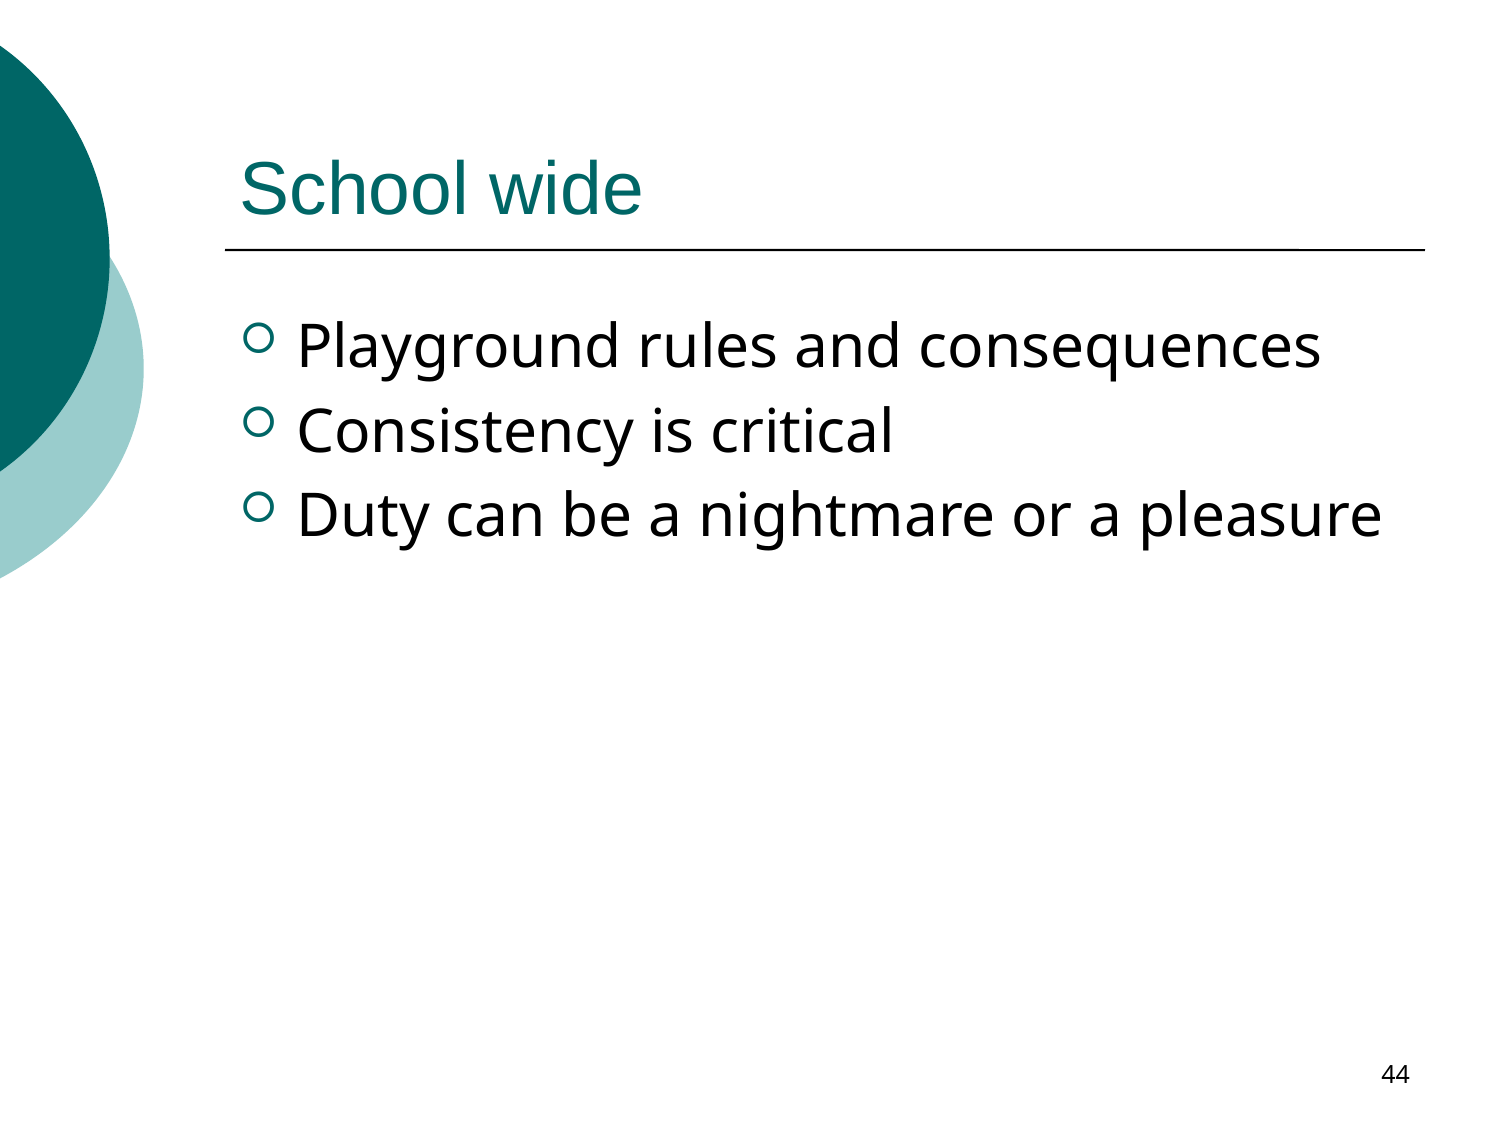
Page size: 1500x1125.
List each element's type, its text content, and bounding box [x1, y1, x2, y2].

list Playground rules and consequences Consistency is critical Duty can be a nightmare or a pleasure [224, 299, 1425, 975]
title School wide [224, 49, 1425, 238]
slide_number 44 [1074, 1024, 1426, 1101]
